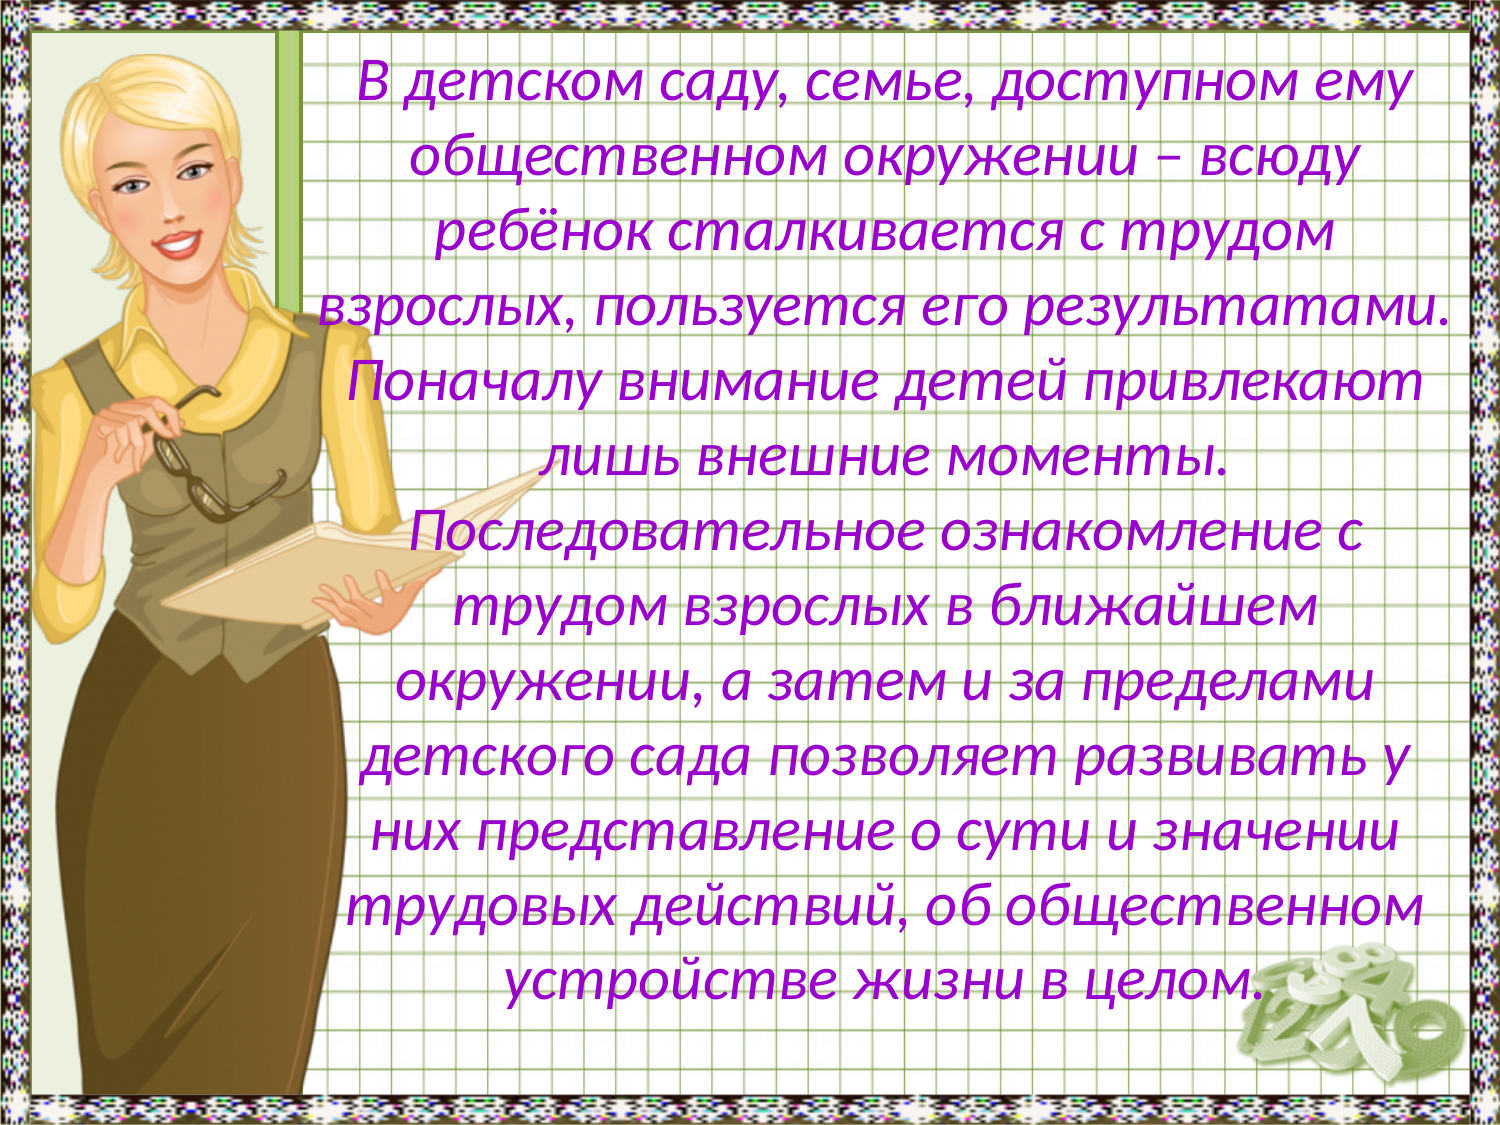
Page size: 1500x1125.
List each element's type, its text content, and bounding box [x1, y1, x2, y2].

picture [0, 0, 1500, 1125]
title В детском саду, семье, доступном ему общественном окружении – всюду ребёнок сталкивается с трудом взрослых, пользуется его результатами. Поначалу внимание детей привлекают лишь внешние моменты. Последовательное ознакомление с трудом взрослых в ближайшем окружении, а затем и за пределами детского сада позволяет развивать у них представление о сути и значении трудовых действий, об общественном устройстве жизни в целом. [301, 42, 1469, 1090]
